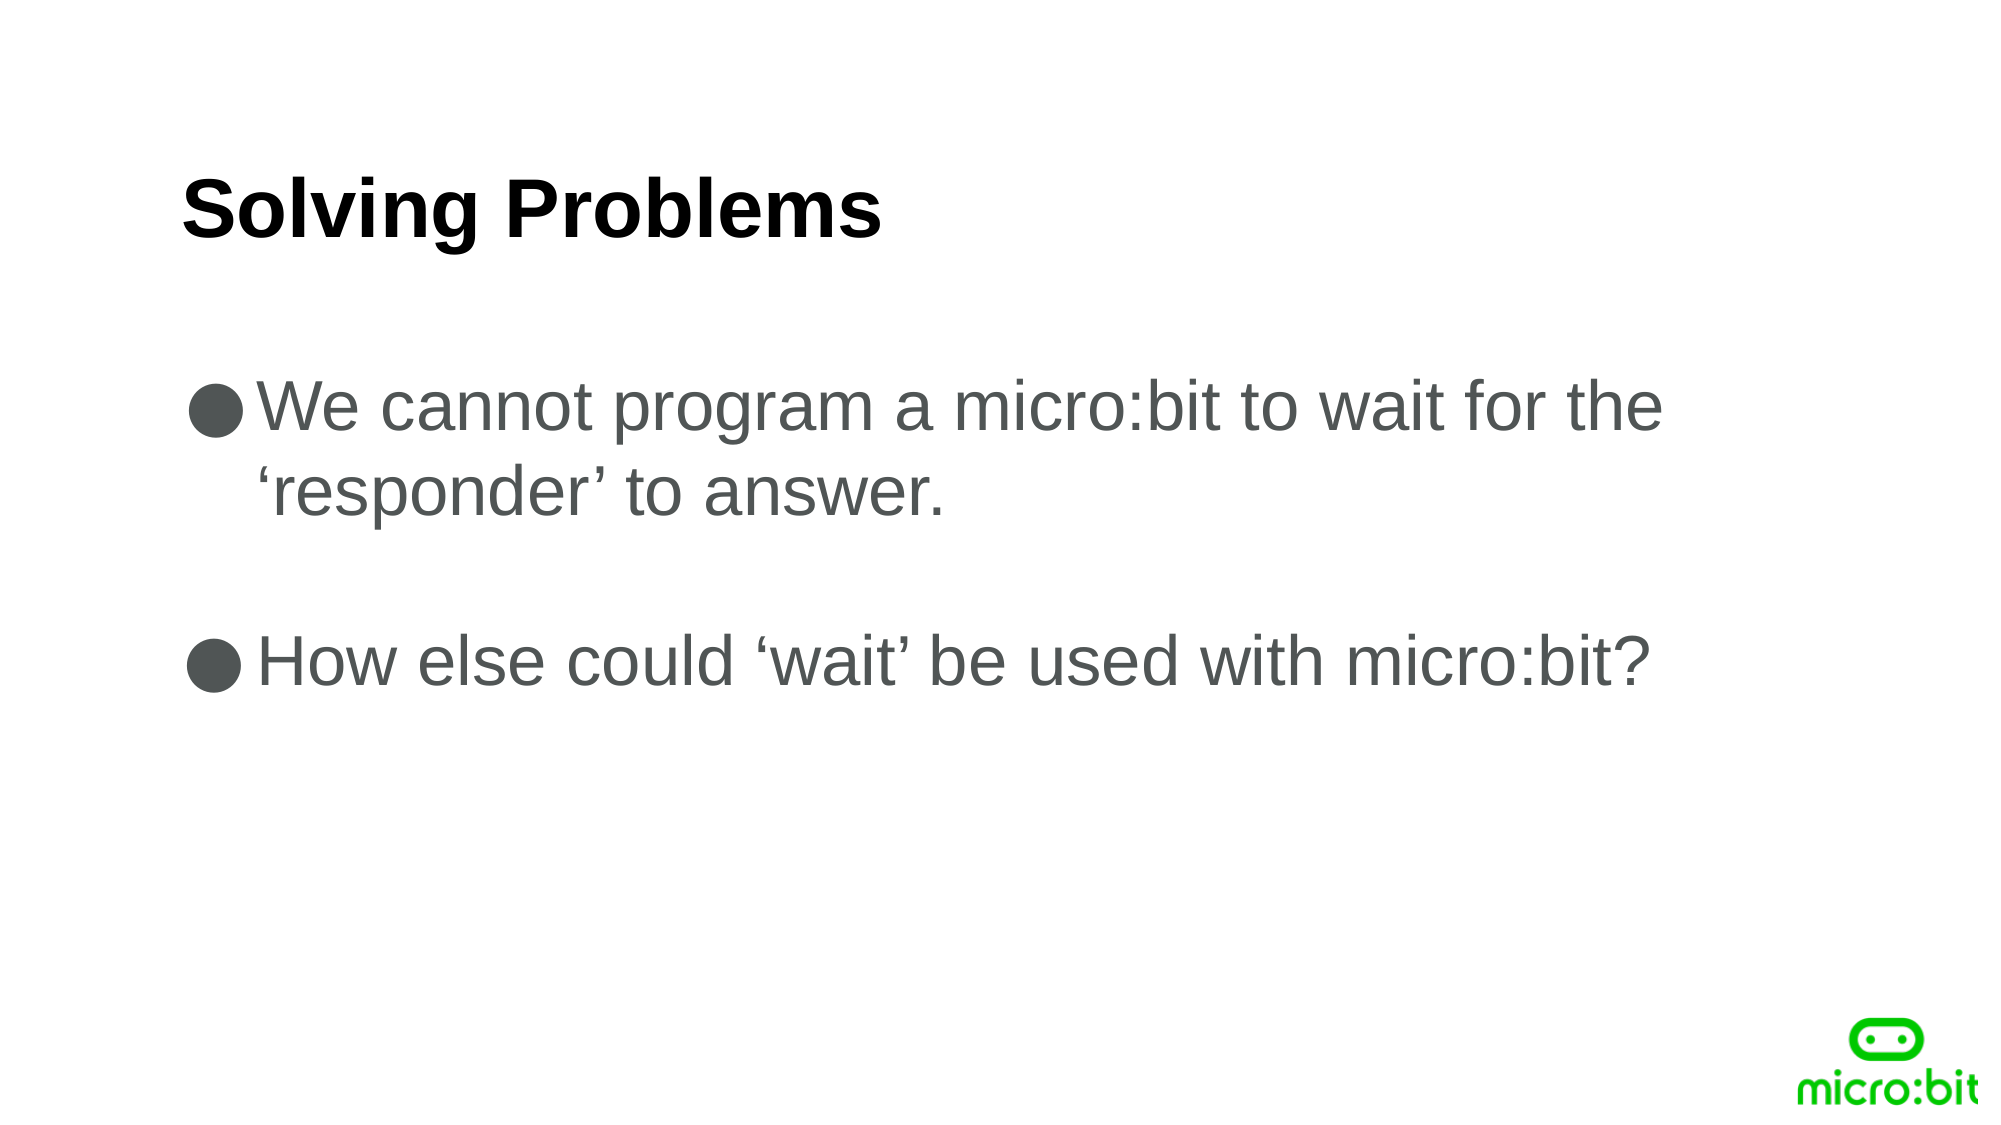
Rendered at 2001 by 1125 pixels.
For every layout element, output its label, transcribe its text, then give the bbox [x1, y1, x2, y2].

text_box Solving Problems We cannot program a micro:bit to wait for the ‘responder’ to answer. How else could ‘wait’ be used with micro:bit? [166, 60, 1918, 884]
picture [1797, 1017, 1978, 1106]
